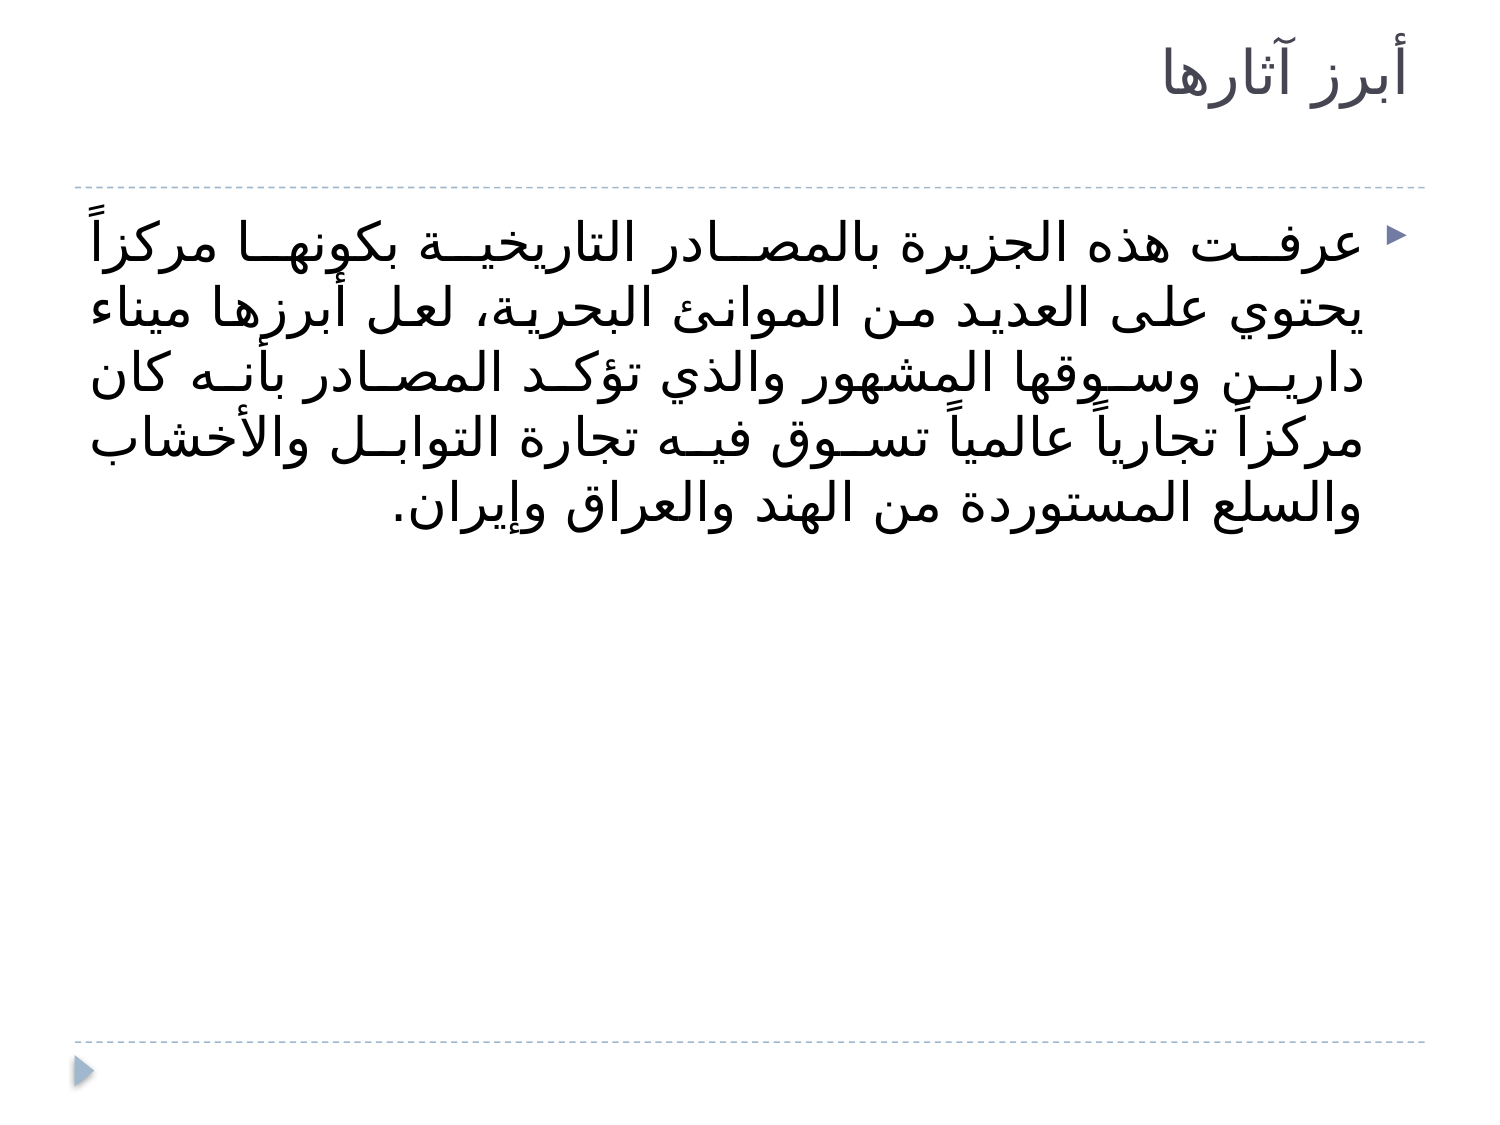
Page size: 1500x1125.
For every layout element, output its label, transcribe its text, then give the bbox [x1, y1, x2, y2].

list عرفت هذه الجزيرة بالمصادر التاريخية بكونها مركزاً يحتوي على العديد من الموانئ البحرية، لعل أبرزها ميناء دارين وسوقها المشهور والذي تؤكد المصادر بأنه كان مركزاً تجارياً عالمياً تسوق فيه تجارة التوابل والأخشاب والسلع المستوردة من الهند والعراق وإيران. [75, 200, 1425, 1010]
title أبرز آثارها [75, 24, 1425, 188]
